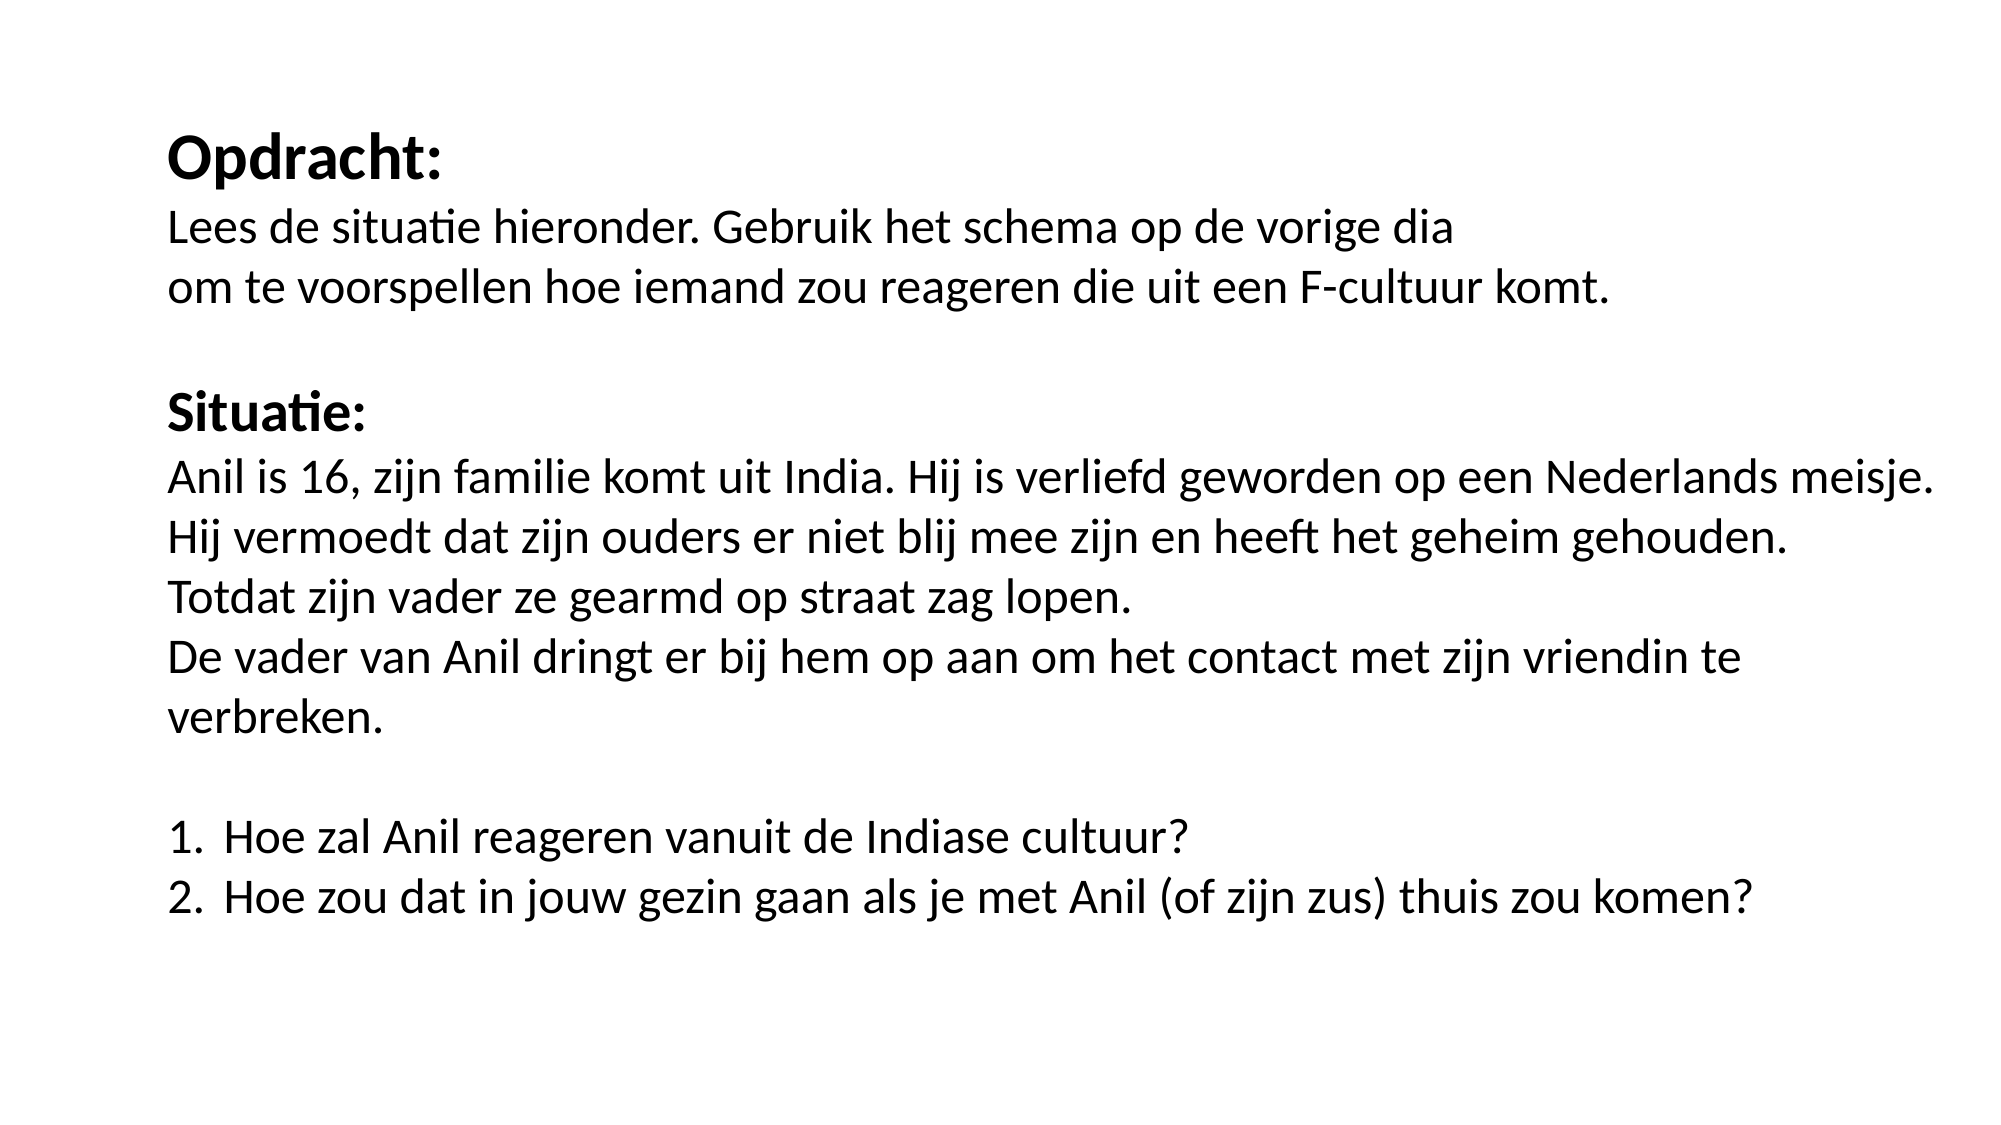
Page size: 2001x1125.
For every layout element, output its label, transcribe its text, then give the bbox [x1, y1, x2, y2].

text_box Opdracht: Lees de situatie hieronder. Gebruik het schema op de vorige dia om te voorspellen hoe iemand zou reageren die uit een F-cultuur komt. Situatie: Anil is 16, zijn familie komt uit India. Hij is verliefd geworden op een Nederlands meisje. Hij vermoedt dat zijn ouders er niet blij mee zijn en heeft het geheim gehouden. Totdat zijn vader ze gearmd op straat zag lopen. De vader van Anil dringt er bij hem op aan om het contact met zijn vriendin te verbreken. Hoe zal Anil reageren vanuit de Indiase cultuur? Hoe zou dat in jouw gezin gaan als je met Anil (of zijn zus) thuis zou komen? [152, 105, 1972, 976]
